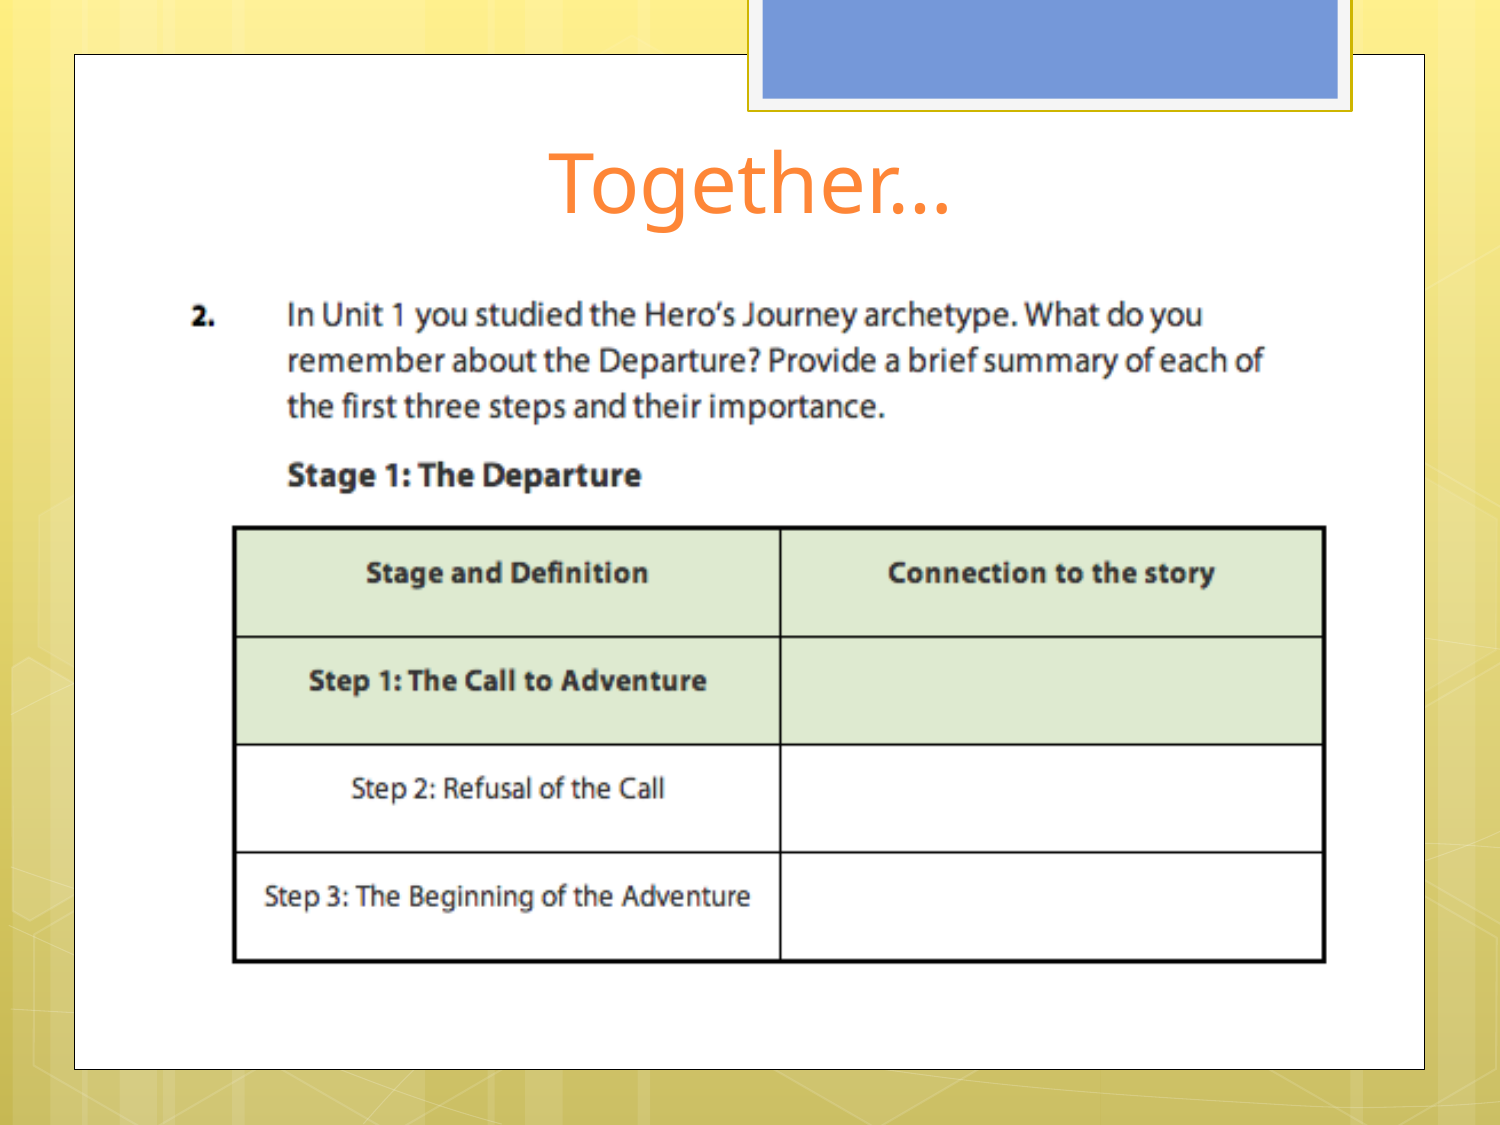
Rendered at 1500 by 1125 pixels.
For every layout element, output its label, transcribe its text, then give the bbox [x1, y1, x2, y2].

title Together… [174, 50, 1328, 238]
picture [187, 274, 1343, 978]
